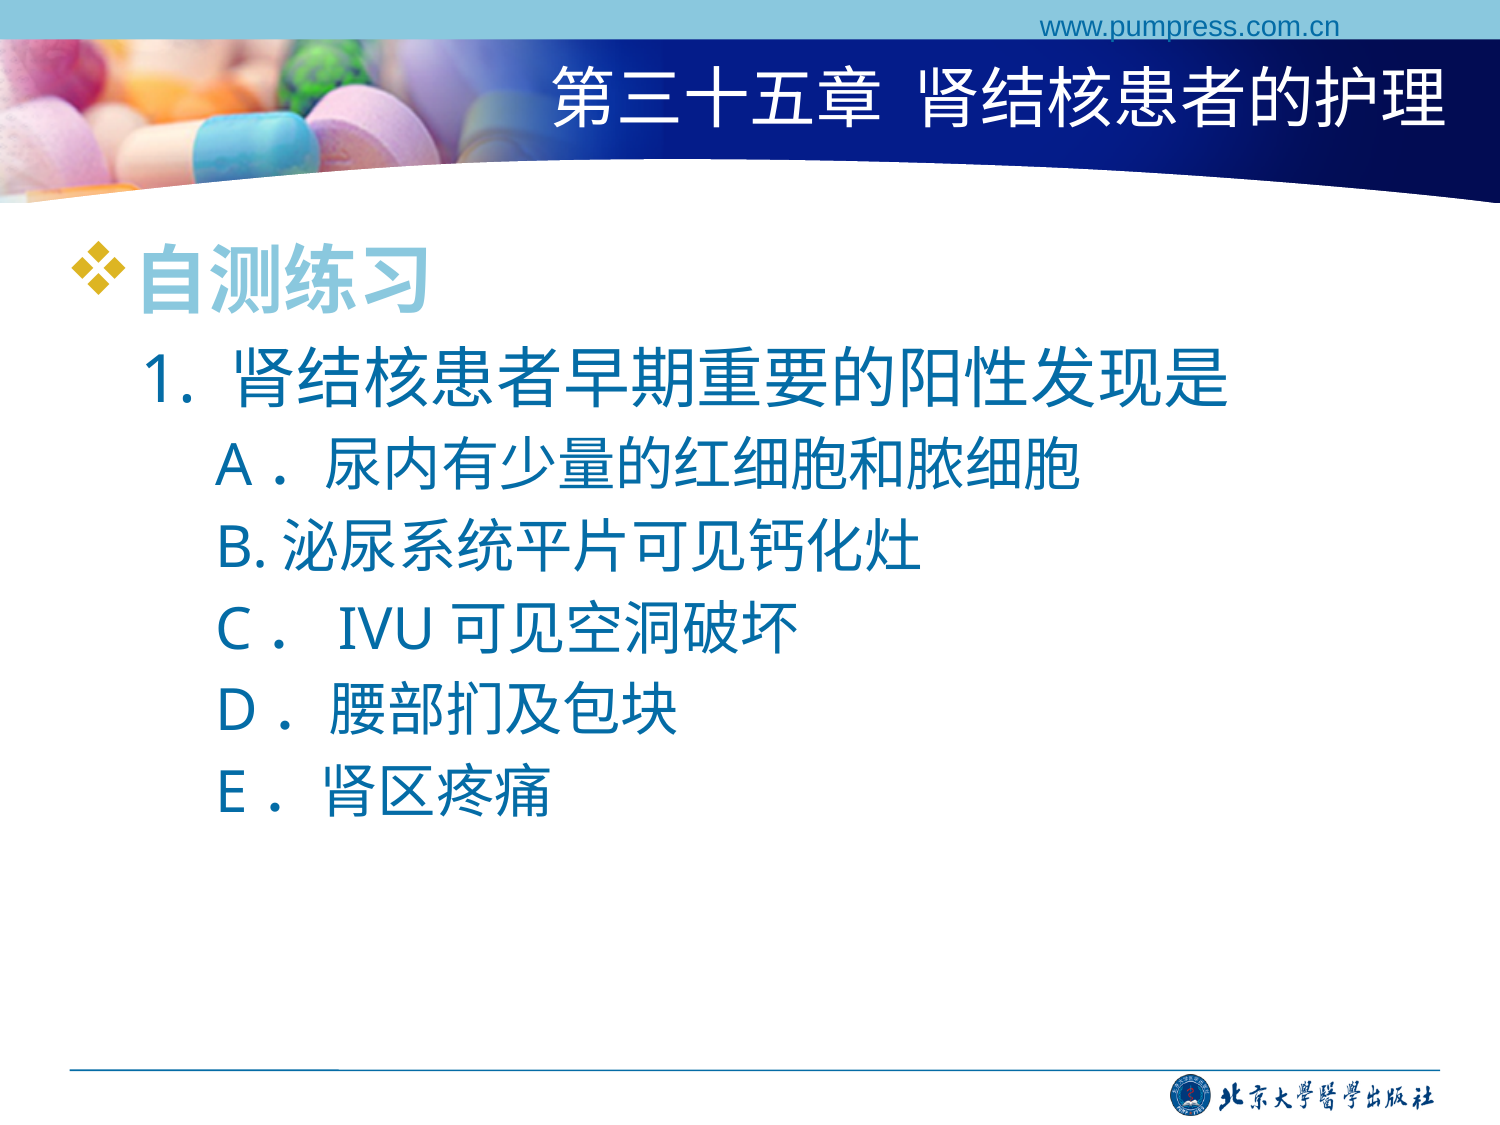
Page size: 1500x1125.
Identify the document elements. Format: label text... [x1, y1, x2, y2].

title 第三十五章 肾结核患者的护理 [137, 49, 1463, 143]
picture [1170, 1074, 1436, 1118]
slide_number www.pumpress.com.cn [1025, 0, 1463, 38]
list 自测练习 1. 肾结核患者早期重要的阳性发现是 A．尿内有少量的红细胞和脓细胞 B.泌尿系统平片可见钙化灶 C．IVU可见空洞破坏 D．腰部扪及包块 E．肾区疼痛 [49, 224, 1463, 1026]
picture [0, 40, 1500, 203]
